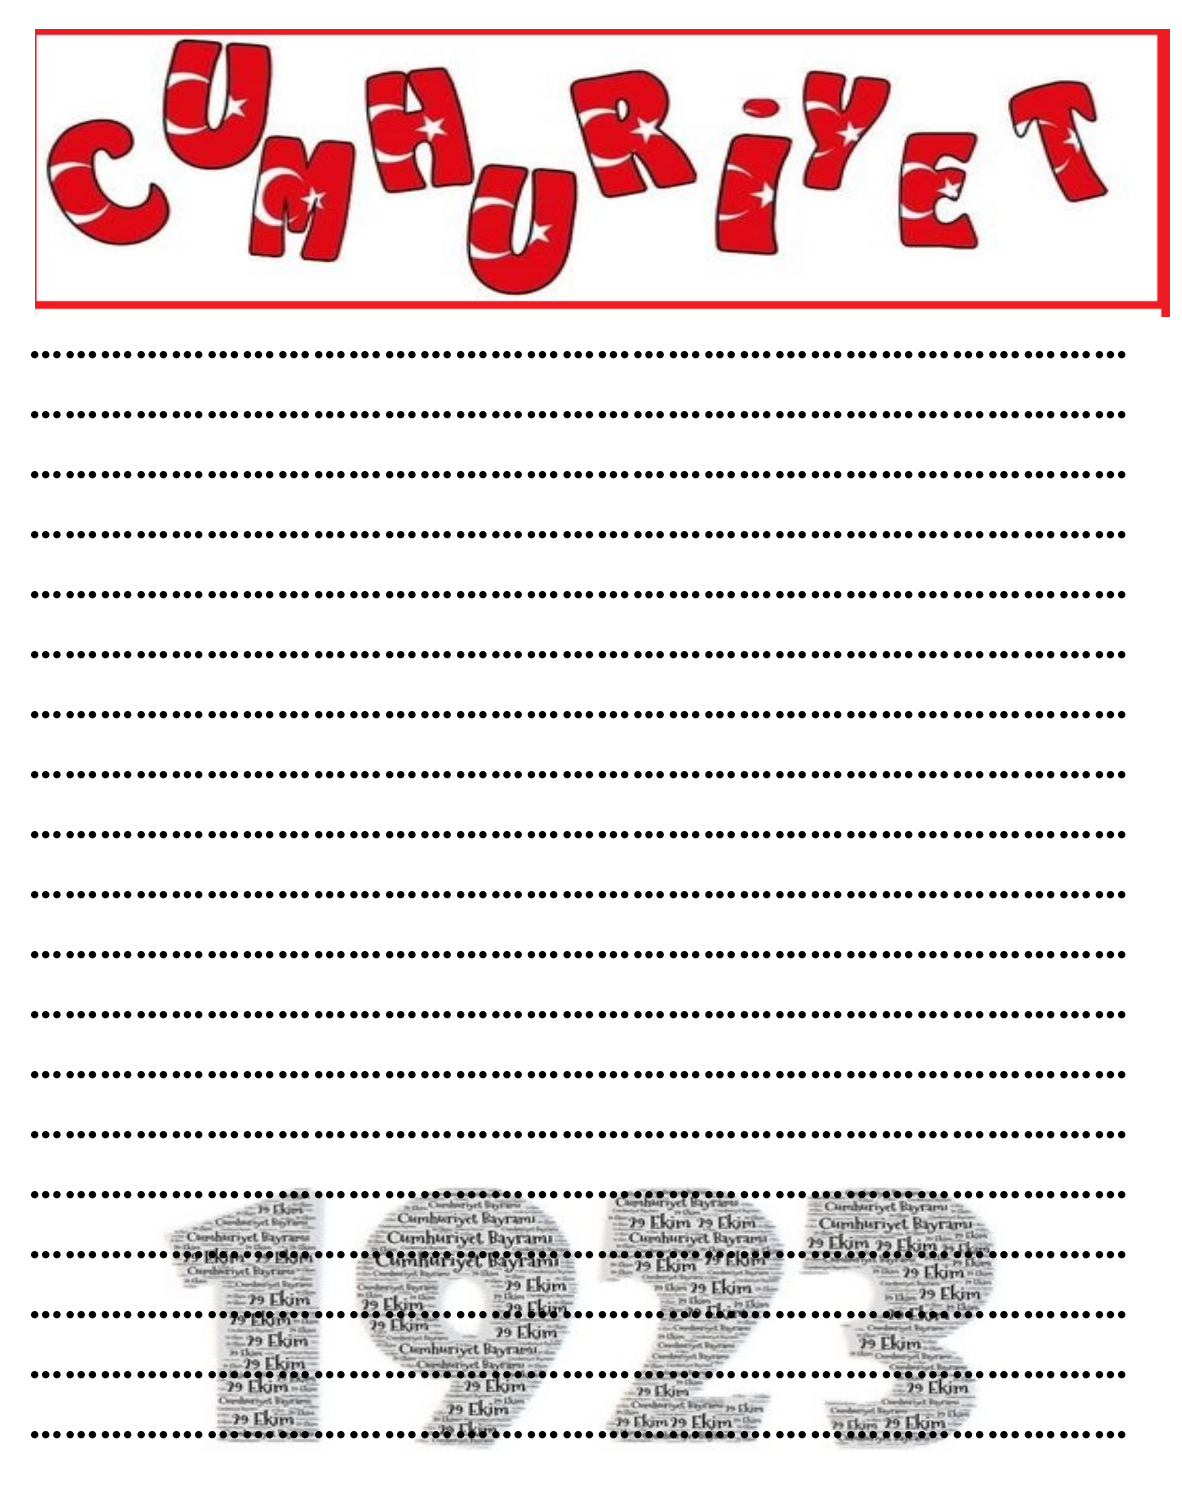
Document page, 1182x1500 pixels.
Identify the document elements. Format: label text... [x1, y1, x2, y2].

picture [35, 29, 1170, 318]
text_box ………………………………………………………………………………………………………………………………………………………………………………………………………………………………………………………………………………………………………………………………………………………………………………………………………………………………………………………………………………………………………………………………………………………………………………………………………………………………………………………………………………………………………………………………………………………………………………………………………………………………………………………………………………………………………………………………………………………………………………………………………………………………………………………………………………………………………………………………………………………………………………………………………………………………………………………………………………………………………………………………………………………………………………………………………………………………………………………………………………………………………………………………………………………………………………………………………………………………… [13, 241, 1171, 1457]
picture [117, 1186, 1040, 1469]
